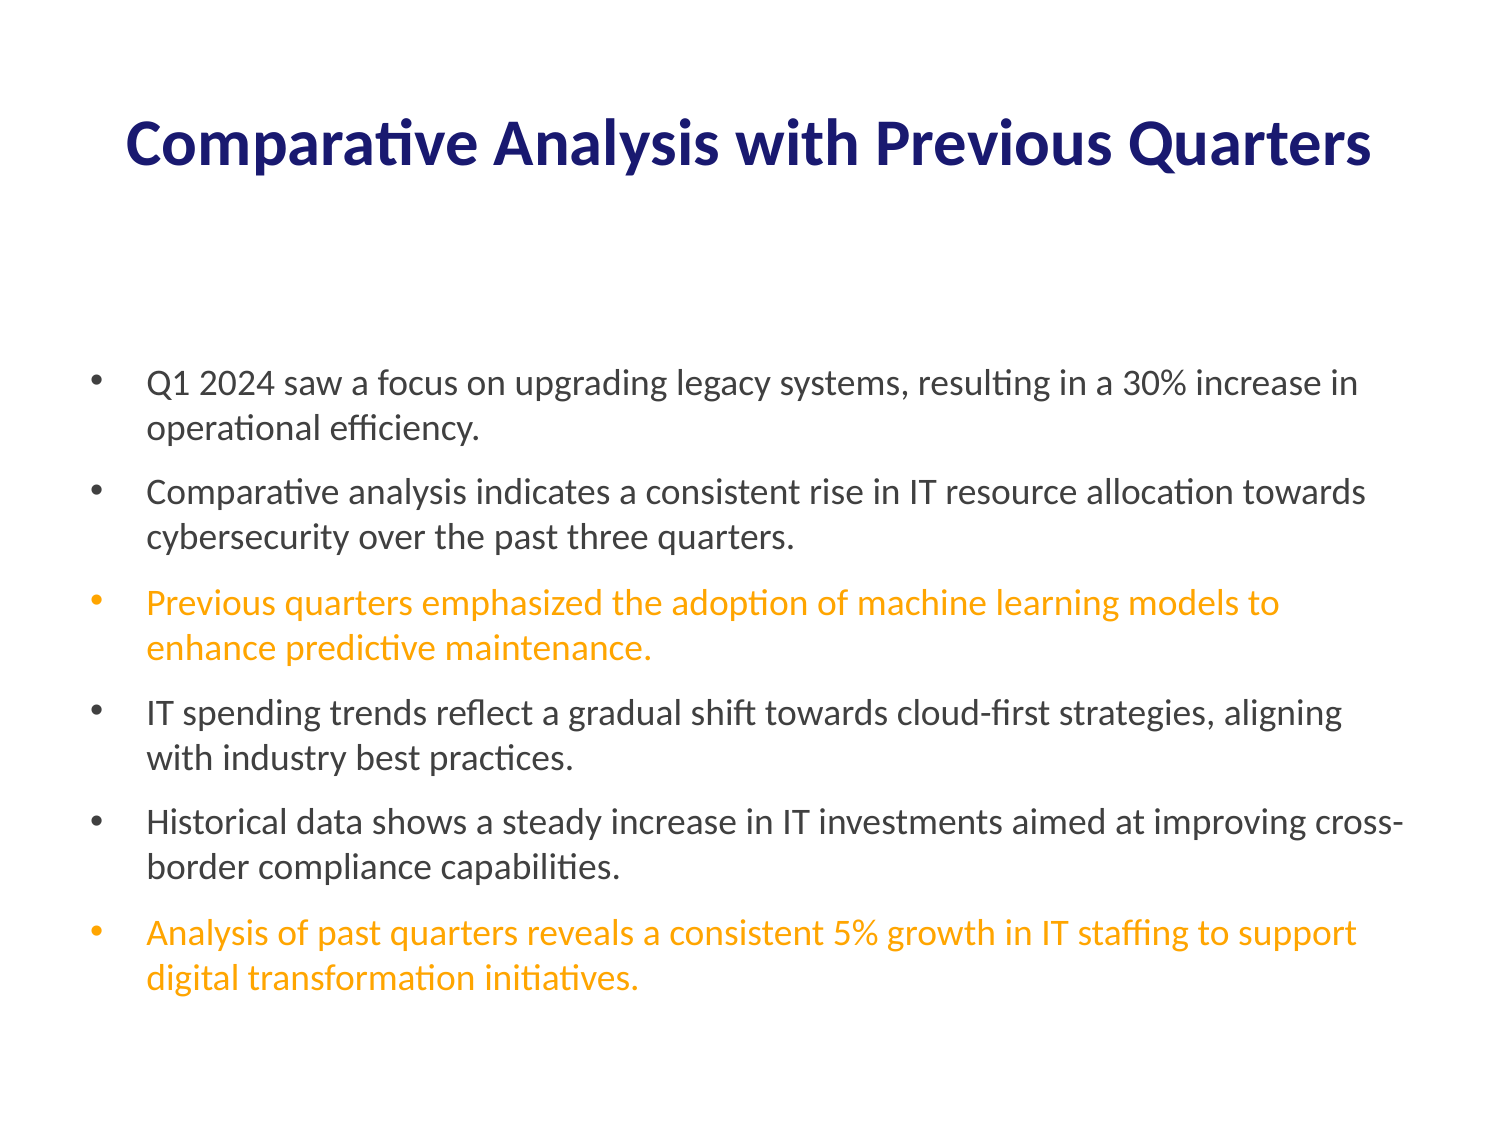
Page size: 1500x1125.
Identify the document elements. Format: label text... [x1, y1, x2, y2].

list Q1 2024 saw a focus on upgrading legacy systems, resulting in a 30% increase in operational efficiency. Comparative analysis indicates a consistent rise in IT resource allocation towards cybersecurity over the past three quarters. Previous quarters emphasized the adoption of machine learning models to enhance predictive maintenance. IT spending trends reflect a gradual shift towards cloud-first strategies, aligning with industry best practices. Historical data shows a steady increase in IT investments aimed at improving cross-border compliance capabilities. Analysis of past quarters reveals a consistent 5% growth in IT staffing to support digital transformation initiatives. [75, 262, 1425, 1005]
title Comparative Analysis with Previous Quarters [75, 45, 1425, 233]
